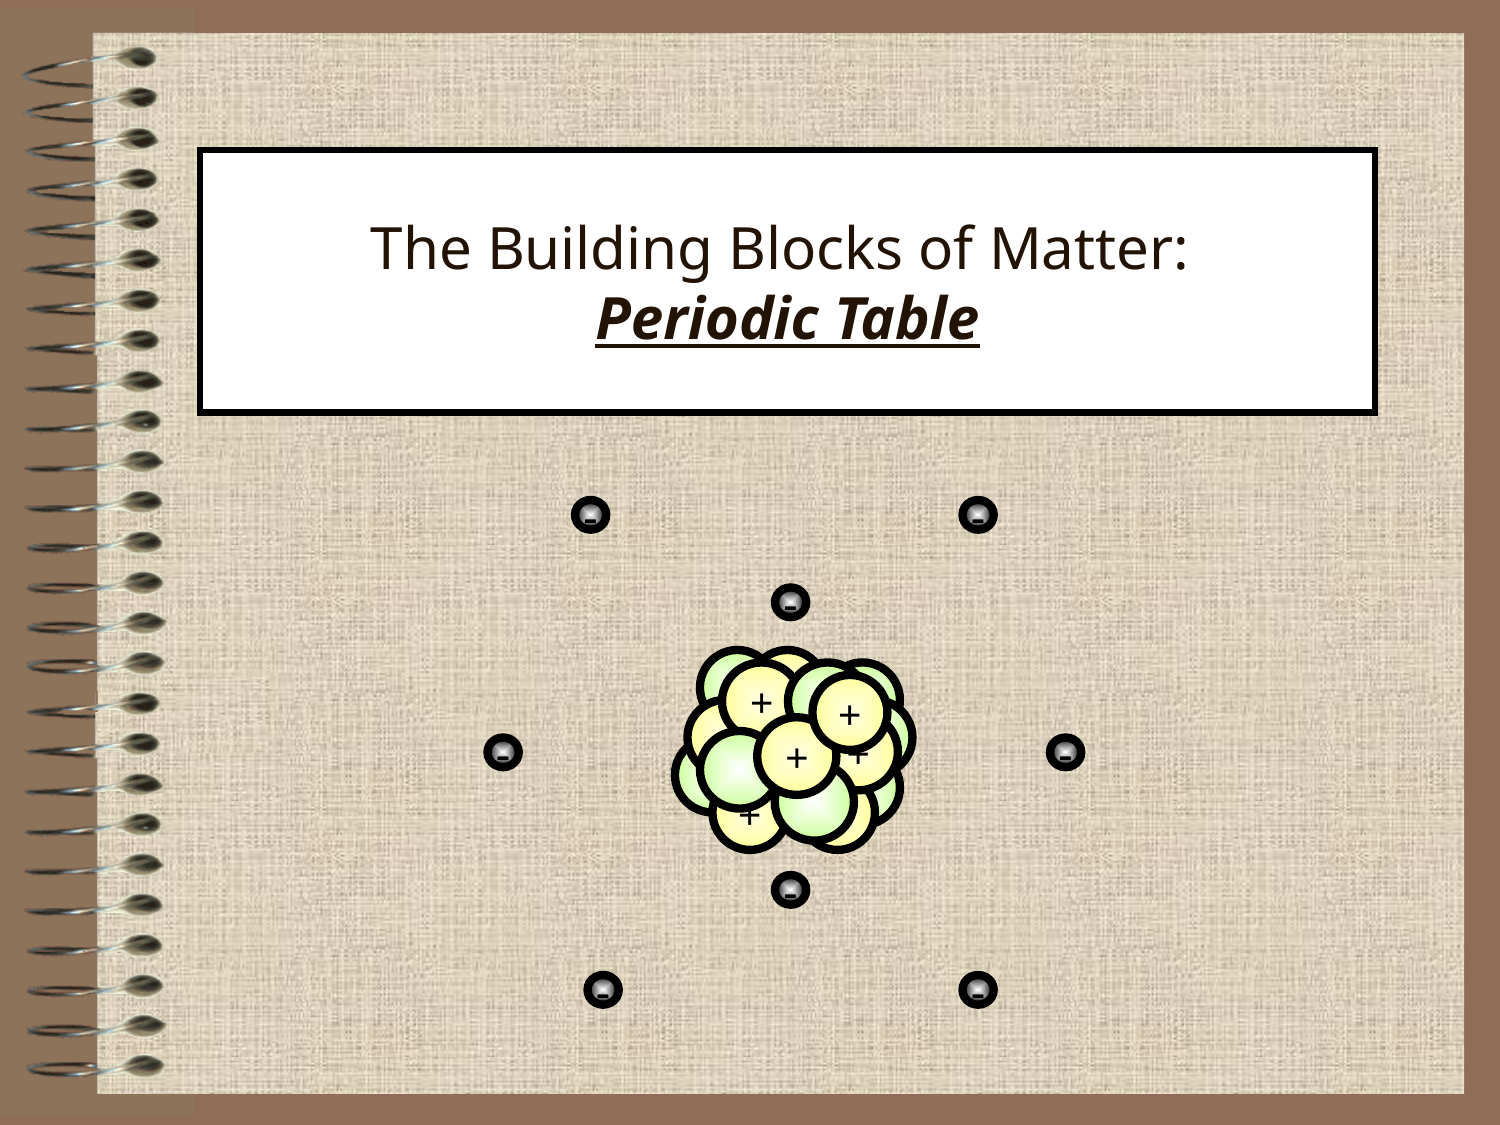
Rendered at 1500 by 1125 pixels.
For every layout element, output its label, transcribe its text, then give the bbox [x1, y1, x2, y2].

text_box + [687, 716, 694, 759]
text_box - [962, 499, 994, 530]
text_box - [962, 975, 994, 1005]
picture [0, 8, 1465, 1115]
text_box - [487, 737, 519, 768]
text_box - [1050, 737, 1082, 768]
text_box - [575, 499, 607, 530]
text_box - [774, 874, 807, 905]
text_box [699, 662, 899, 841]
text_box [903, 712, 913, 763]
title The Building Blocks of Matter: Periodic Table [199, 149, 1376, 413]
text_box + [764, 649, 813, 660]
text_box [674, 746, 694, 808]
text_box [711, 649, 761, 660]
text_box - [774, 587, 807, 618]
text_box - [587, 975, 619, 1005]
